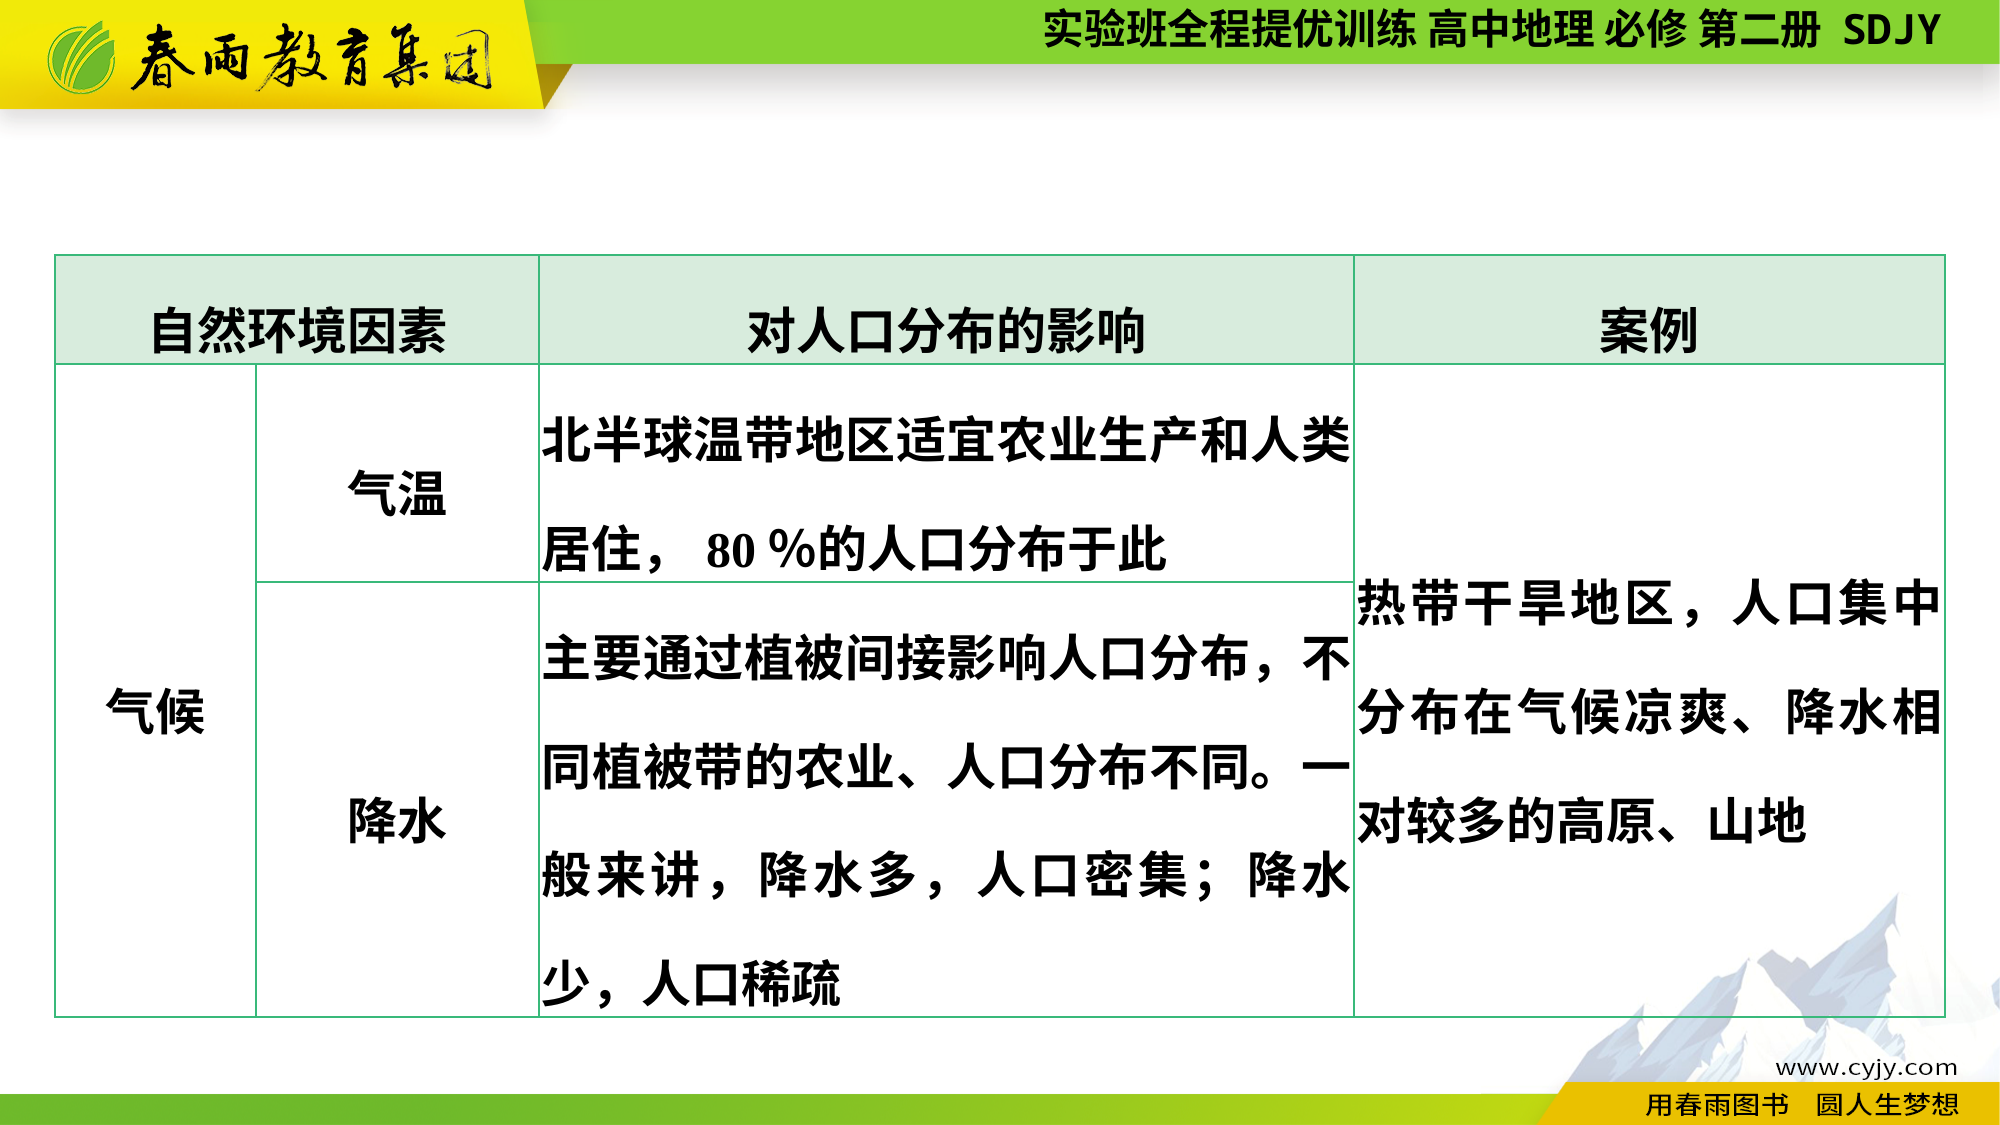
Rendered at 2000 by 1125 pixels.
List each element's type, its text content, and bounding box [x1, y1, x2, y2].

table_header 对人口分布的影响 [540, 256, 1353, 363]
table_cell 气温 [257, 365, 538, 581]
table_cell 气候 [56, 365, 255, 1016]
table_cell 热带干旱地区，人口集中分布在气候凉爽、降水相对较多的高原、山地 [1355, 365, 1944, 1016]
picture [0, 0, 2000, 1125]
table_cell 北半球温带地区适宜农业生产和人类居住，80％的人口分布于此 [540, 365, 1353, 581]
table_cell 主要通过植被间接影响人口分布，不同植被带的农业、人口分布不同。一般来讲，降水多，人口密集；降水少，人口稀疏 [540, 583, 1353, 1016]
table_header 自然环境因素 [56, 256, 538, 363]
table_cell 降水 [257, 583, 538, 1016]
table_header 案例 [1355, 256, 1944, 363]
